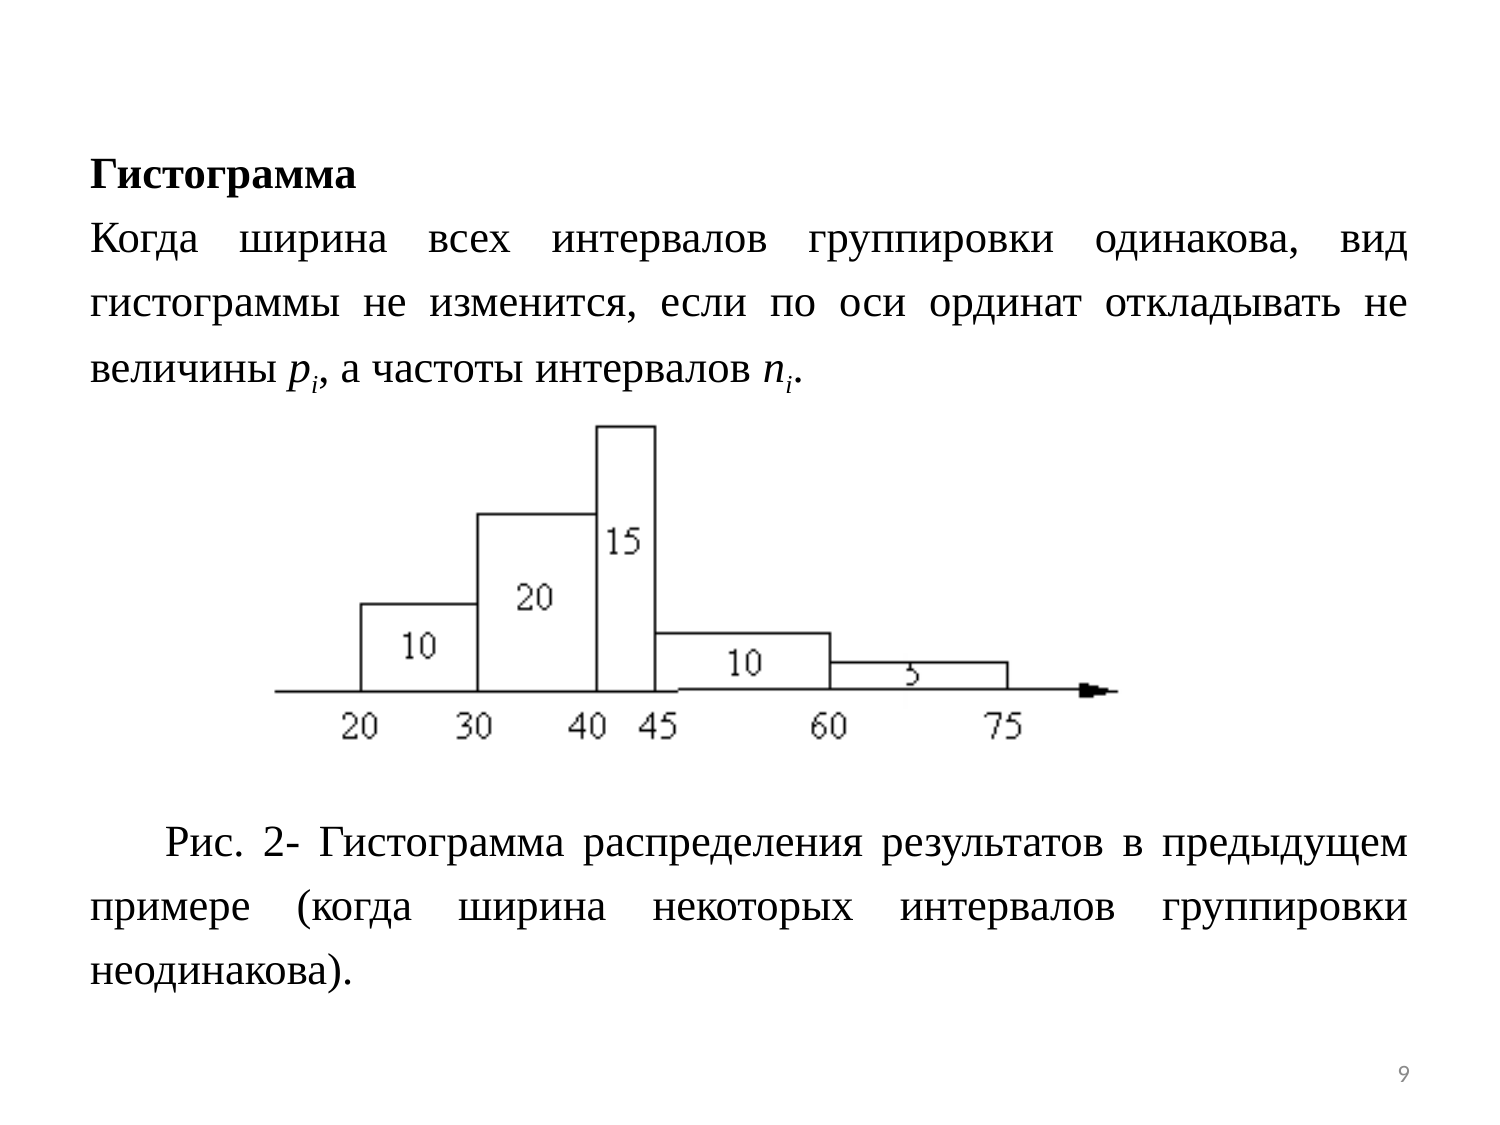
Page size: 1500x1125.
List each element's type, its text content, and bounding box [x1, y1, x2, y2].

picture [273, 396, 1143, 764]
list Гистограмма Когда ширина всех интервалов группировки одинакова, вид гистограммы не изменится, если по оси ординат откладывать не величины рi, а частоты интервалов ni. Рис. 2- Гистограмма распределения результатов в предыдущем примере (когда ширина некоторых интервалов группировки неодинакова). [75, 125, 1425, 1005]
slide_number 9 [1074, 1042, 1425, 1103]
